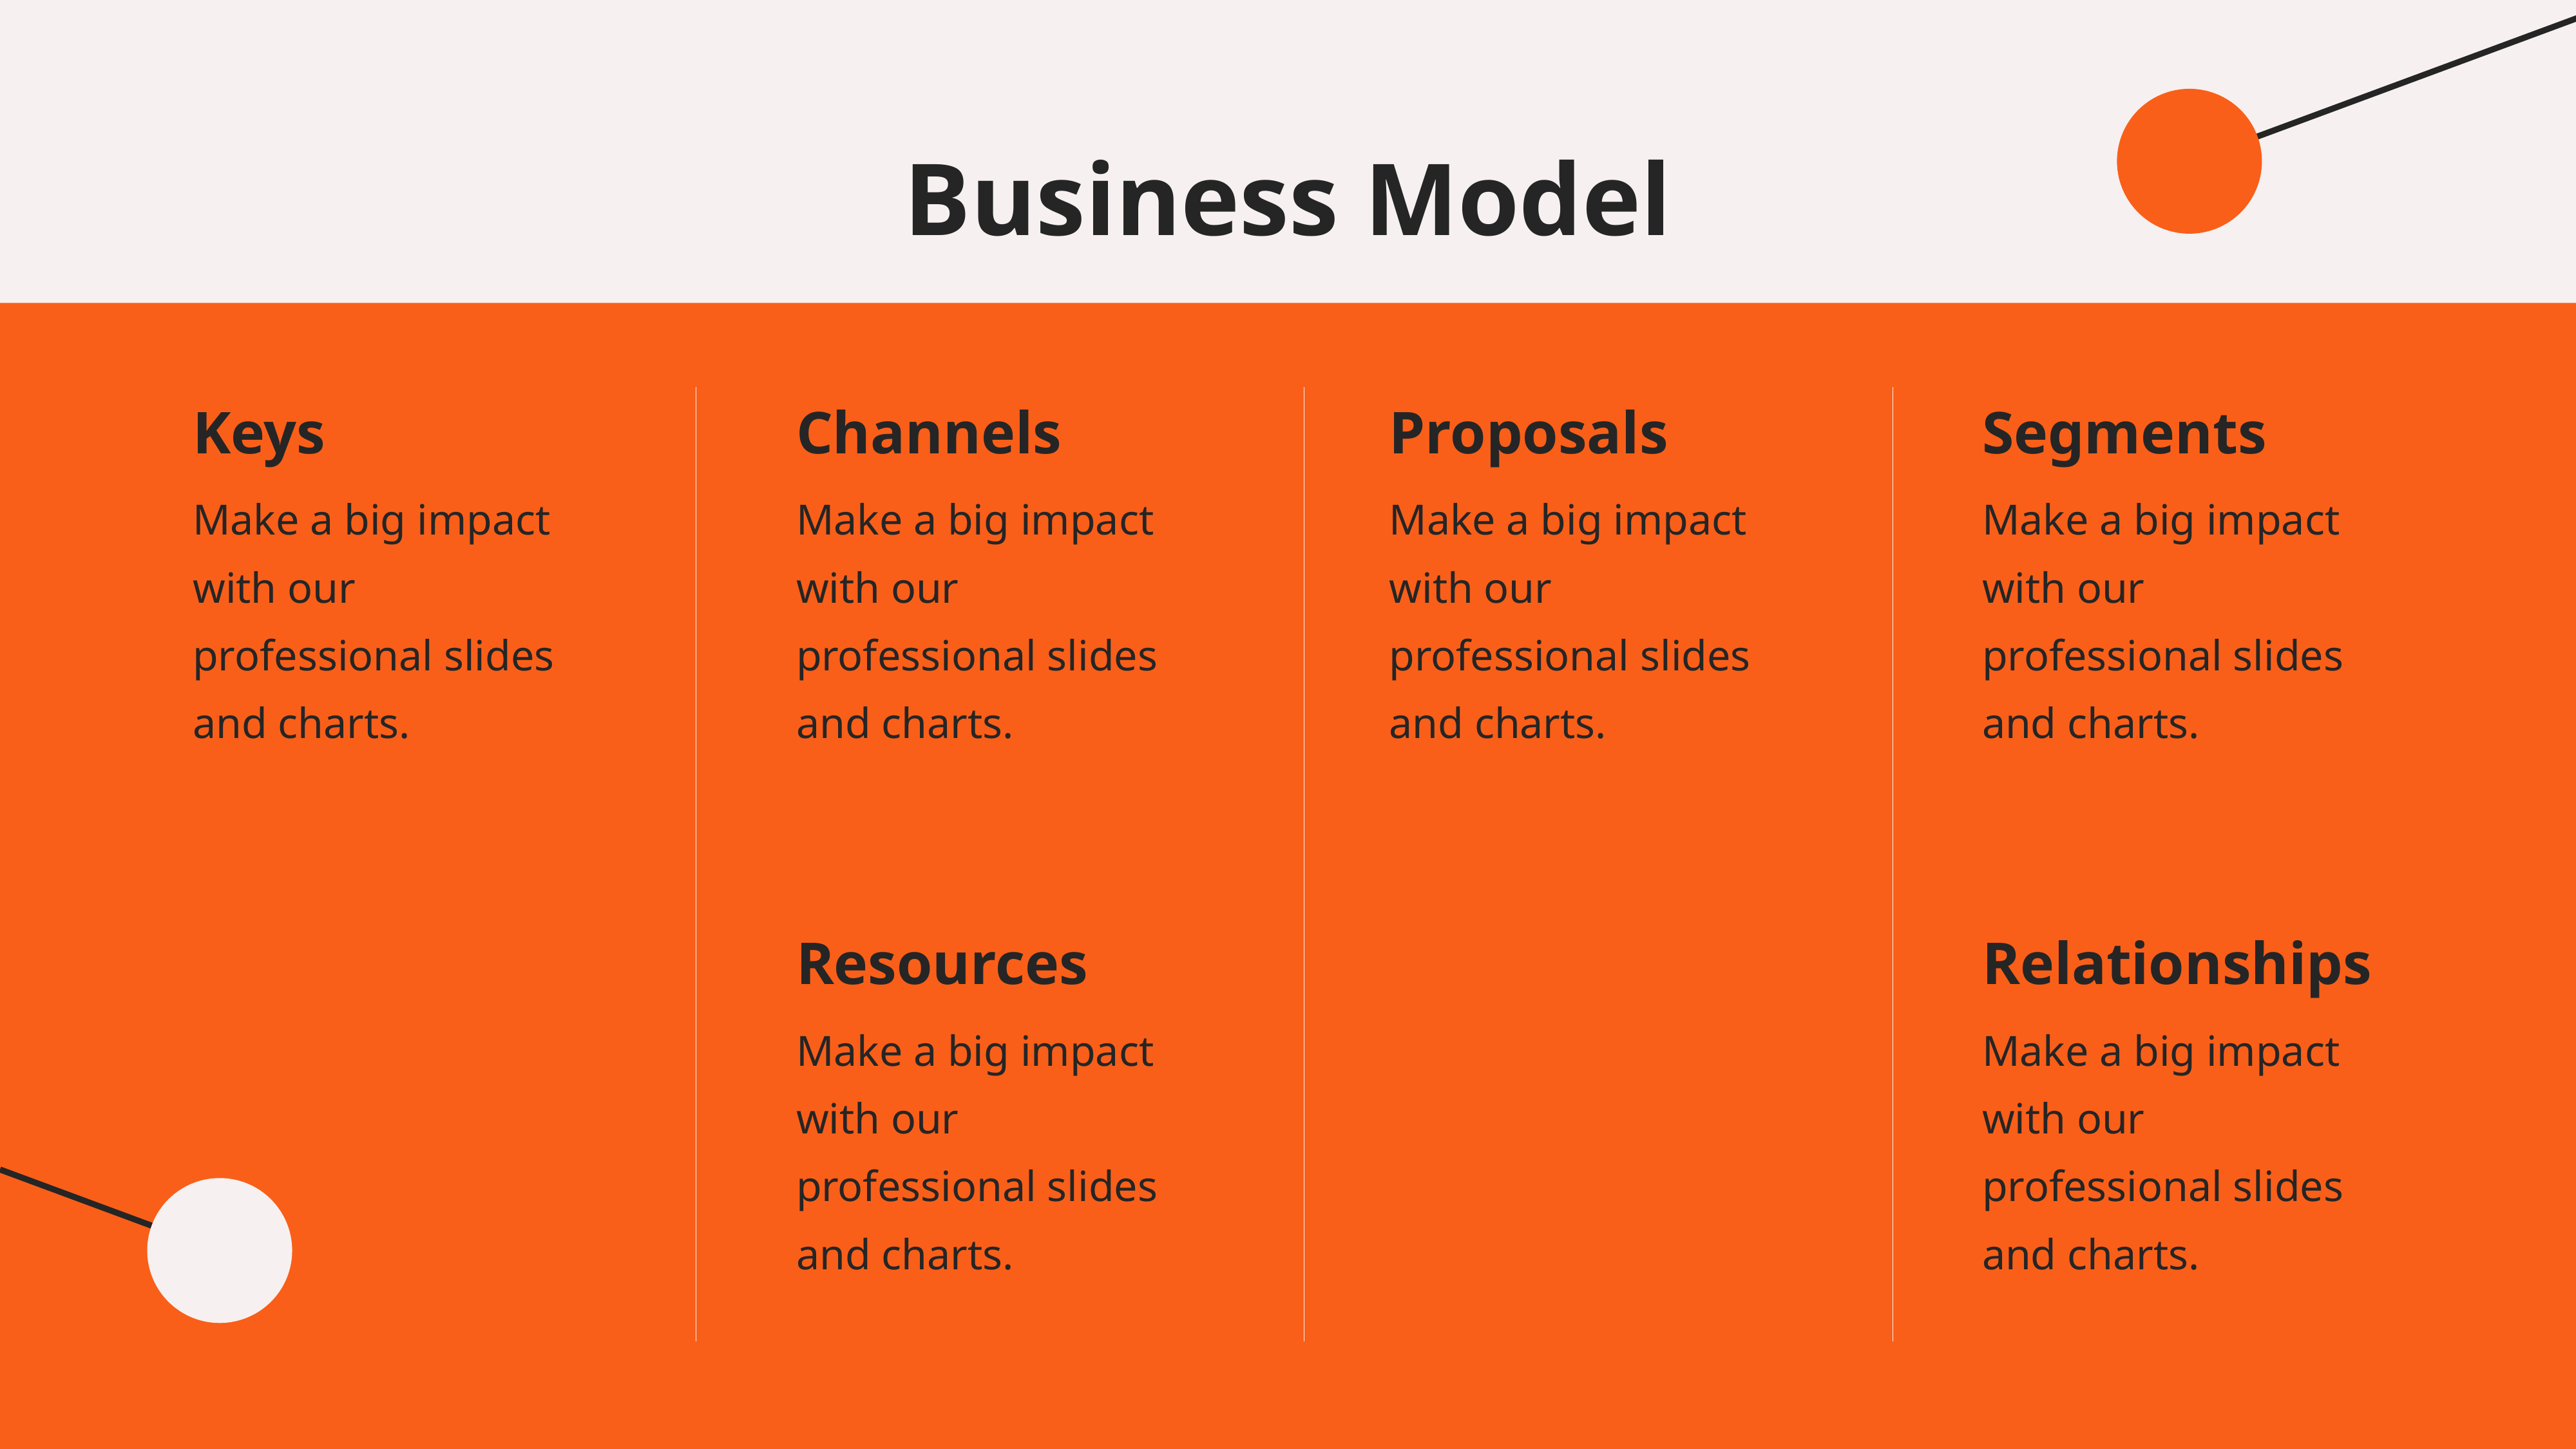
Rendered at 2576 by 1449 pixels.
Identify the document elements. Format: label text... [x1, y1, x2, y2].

text_box Make a big impact with our professional slides and charts. [787, 471, 1204, 752]
text_box Make a big impact with our professional slides and charts. [1972, 471, 2390, 752]
text_box Proposals [1379, 384, 1797, 470]
text_box Segments [1972, 384, 2390, 470]
text_box Make a big impact with our professional slides and charts. [183, 471, 600, 752]
text_box Make a big impact with our professional slides and charts. [1379, 471, 1797, 752]
text_box [2130, 95, 2157, 119]
text_box Make a big impact with our professional slides and charts. [787, 1001, 1204, 1283]
text_box Channels [787, 384, 1204, 470]
text_box Business Model [160, 119, 2416, 260]
text_box Relationships [1972, 914, 2416, 1001]
text_box Keys [183, 384, 600, 470]
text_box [0, 1169, 242, 1259]
text_box [147, 1180, 293, 1324]
text_box Make a big impact with our professional slides and charts. [1972, 1001, 2390, 1283]
text_box [0, 302, 2576, 1449]
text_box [2157, 3, 2576, 174]
text_box Resources [787, 914, 1204, 1001]
